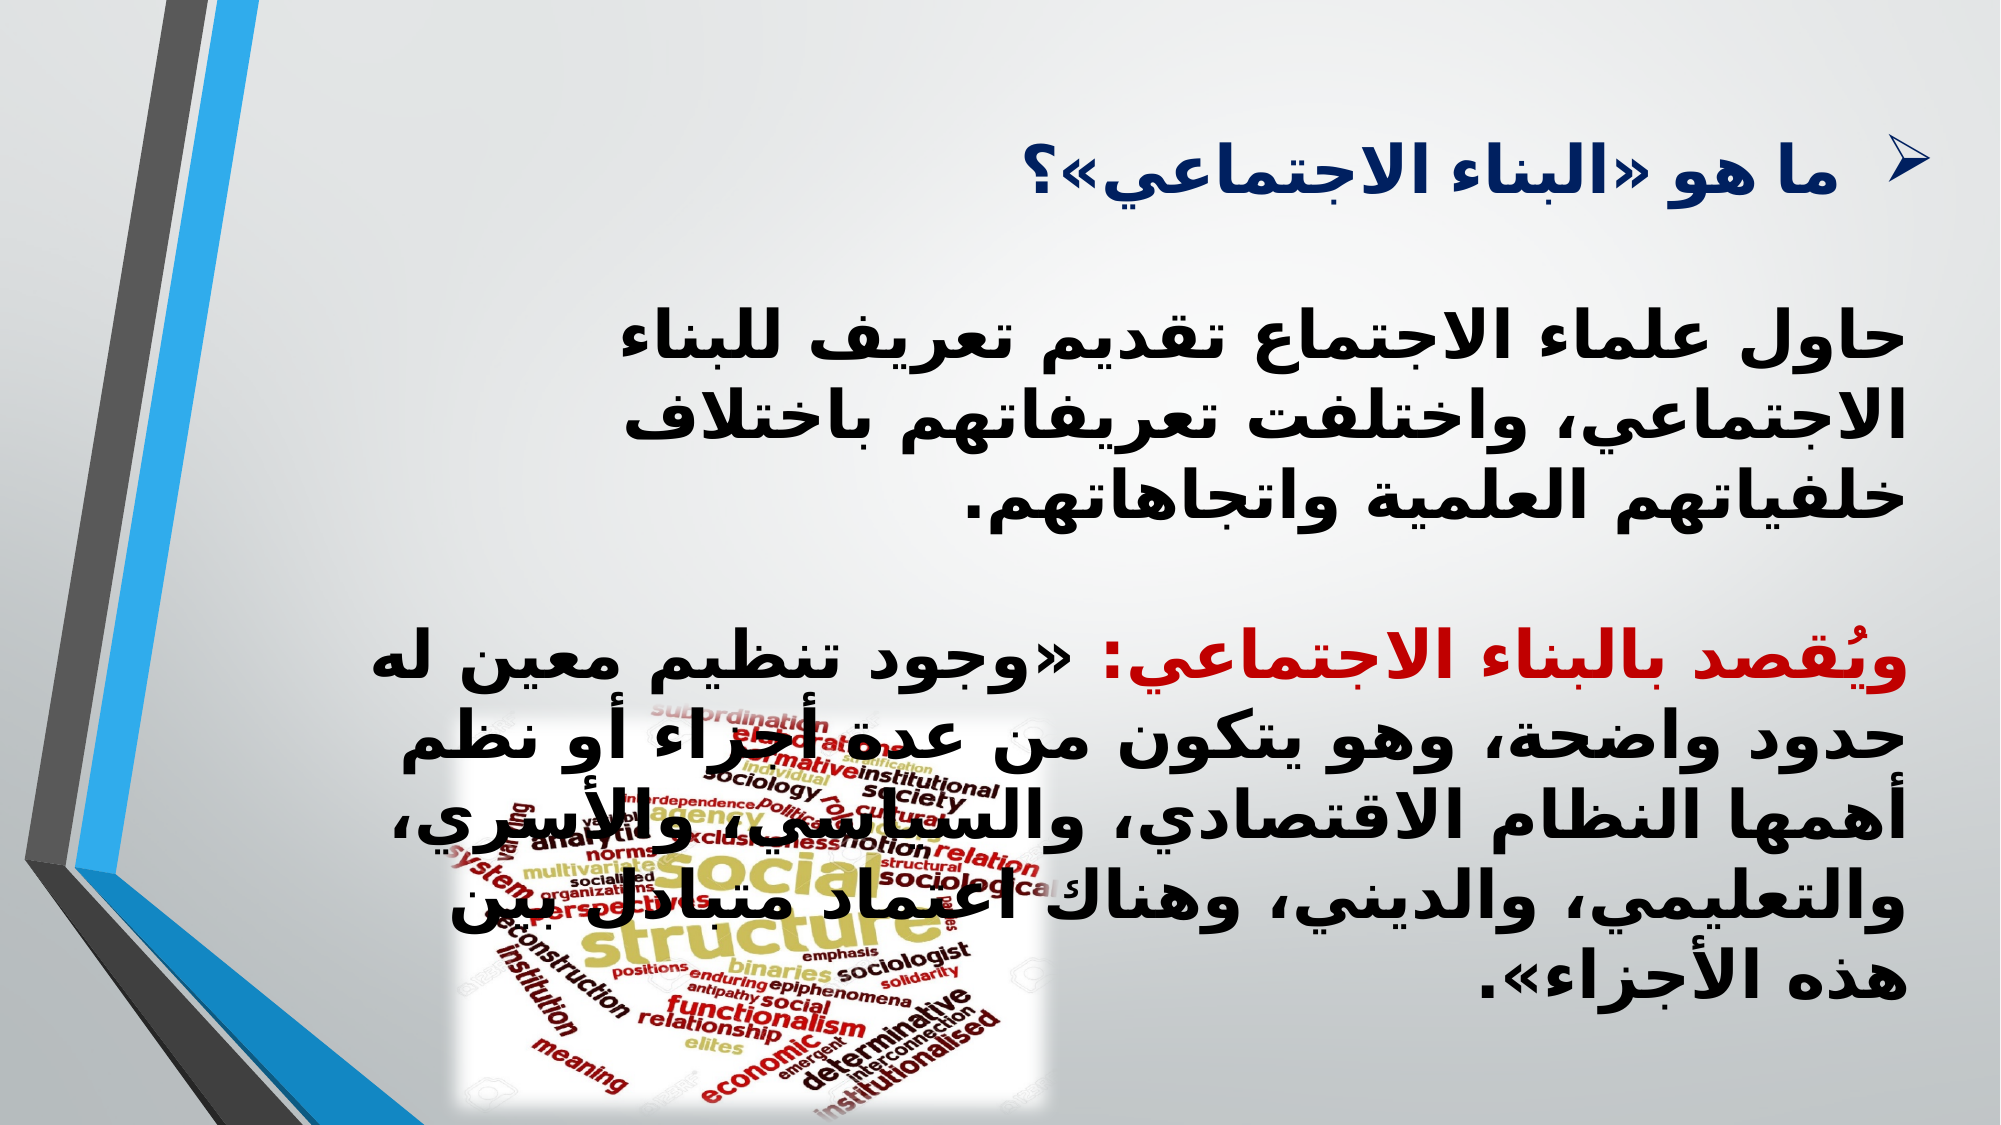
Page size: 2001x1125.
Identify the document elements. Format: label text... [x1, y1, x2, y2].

picture [438, 700, 1062, 1125]
text_box حاول علماء الاجتماع تقديم تعريف للبناء الاجتماعي، واختلفت تعريفاتهم باختلاف خلفياتهم العلمية واتجاهاتهم. ويُقصد بالبناء الاجتماعي: «وجود تنظيم معين له حدود واضحة، وهو يتكون من عدة أجزاء أو نظم أهمها النظام الاقتصادي، والسياسي، والأسري، والتعليمي، والديني، وهناك اعتماد متبادل بين هذه الأجزاء». [353, 284, 1926, 1019]
title ما هو «البناء الاجتماعي»؟ [644, 22, 1952, 311]
